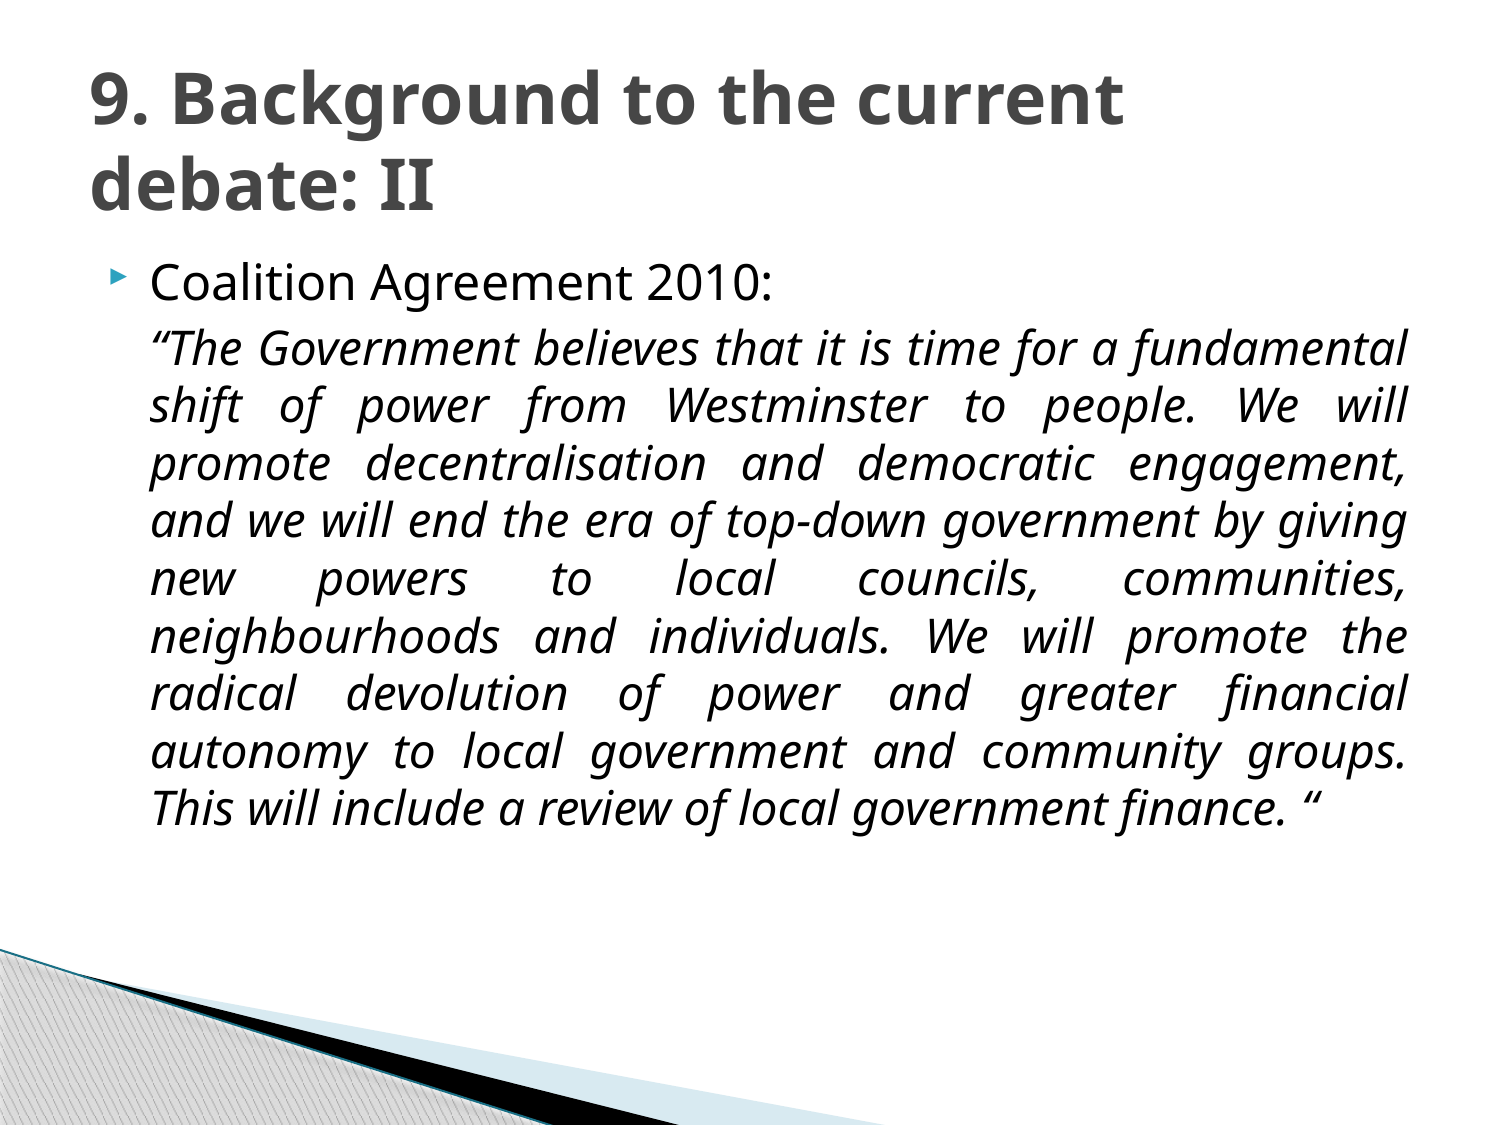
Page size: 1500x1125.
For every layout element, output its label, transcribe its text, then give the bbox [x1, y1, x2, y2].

title 9. Background to the current debate: II [75, 45, 1425, 233]
list Coalition Agreement 2010: “The Government believes that it is time for a fundamental shift of power from Westminster to people. We will promote decentralisation and democratic engagement, and we will end the era of top-down government by giving new powers to local councils, communities, neighbourhoods and individuals. We will promote the radical devolution of power and greater financial autonomy to local government and community groups. This will include a review of local government finance. “ [75, 243, 1425, 986]
